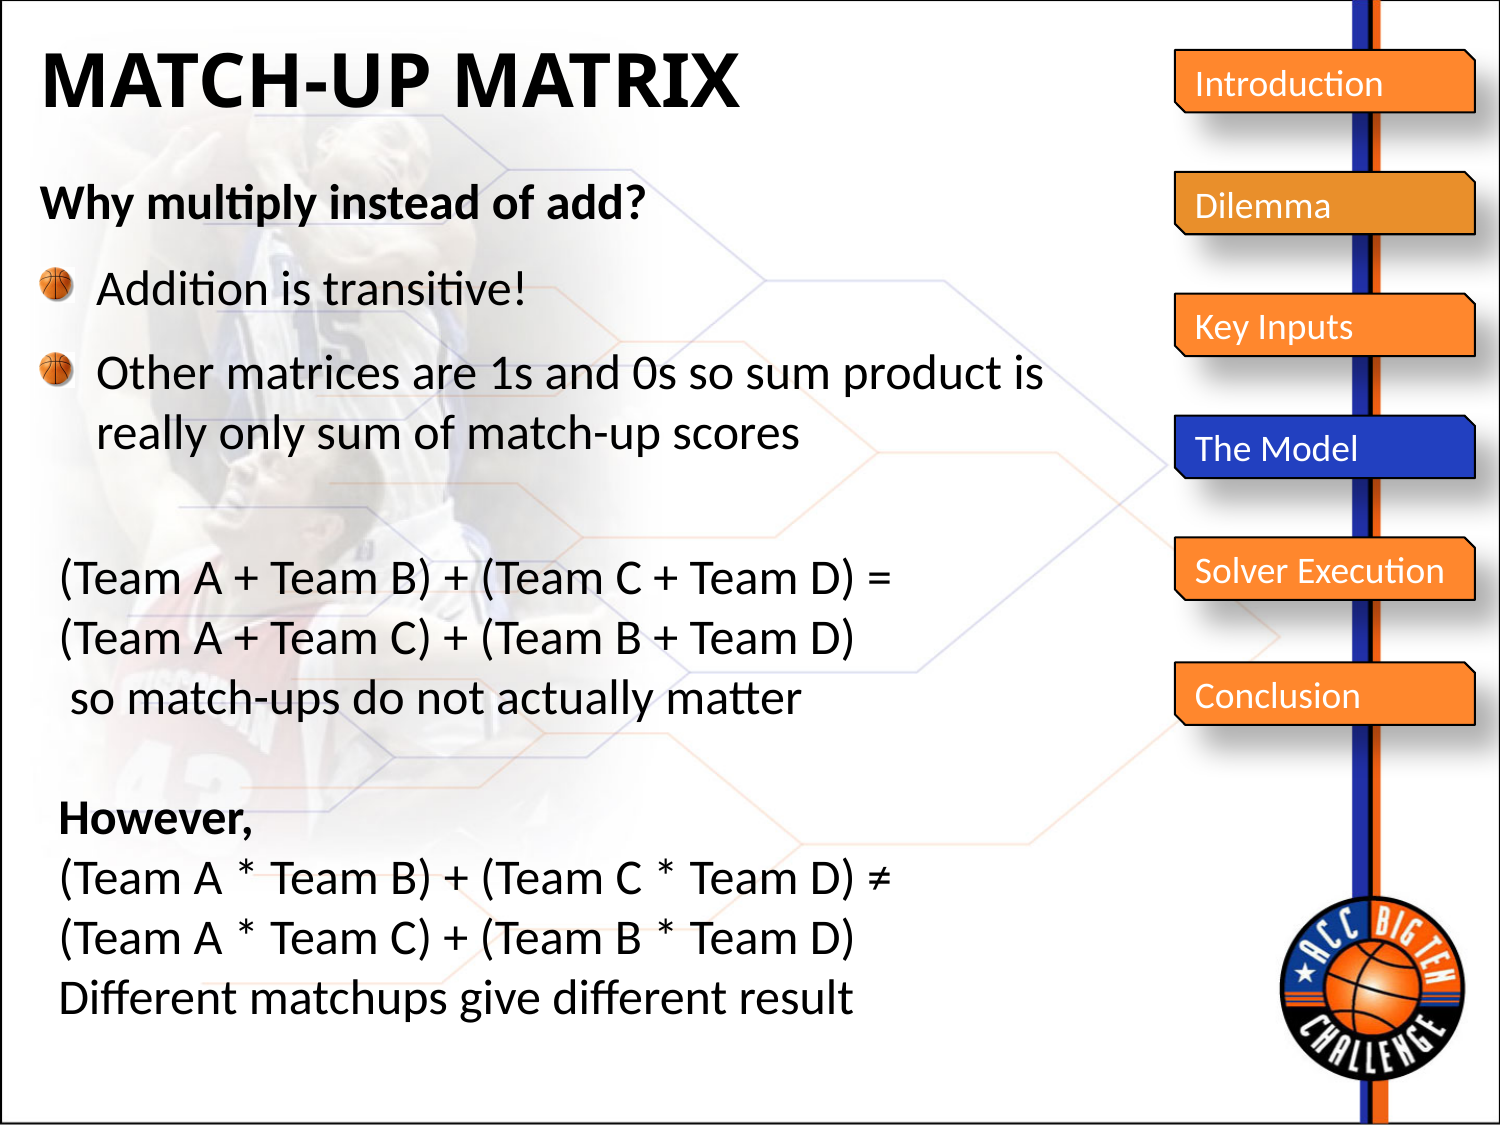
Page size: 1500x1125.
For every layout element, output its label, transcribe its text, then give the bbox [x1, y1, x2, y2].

text_box The Model [1172, 413, 1478, 481]
text_box Solver Execution [1172, 535, 1478, 603]
text_box Conclusion [1172, 660, 1478, 727]
text_box Match-Up matrix [24, 24, 1125, 130]
text_box Introduction [1172, 47, 1478, 115]
picture [39, 267, 75, 303]
picture [0, 0, 1500, 1125]
text_box Key Inputs [1172, 291, 1478, 359]
text_box Dilemma [1172, 169, 1478, 237]
picture [39, 352, 75, 388]
text_box Why multiply instead of add? Addition is transitive! Other matrices are 1s and 0s so sum product is really only sum of match-up scores (Team A + Team B) + (Team C + Team D) = (Team A + Team C) + (Team B + Team D) so match-ups do not actually matter However, (Team A * Team B) + (Team C * Team D) ≠ (Team A * Team C) + (Team B * Team D) Different matchups give different result [24, 162, 1150, 1125]
